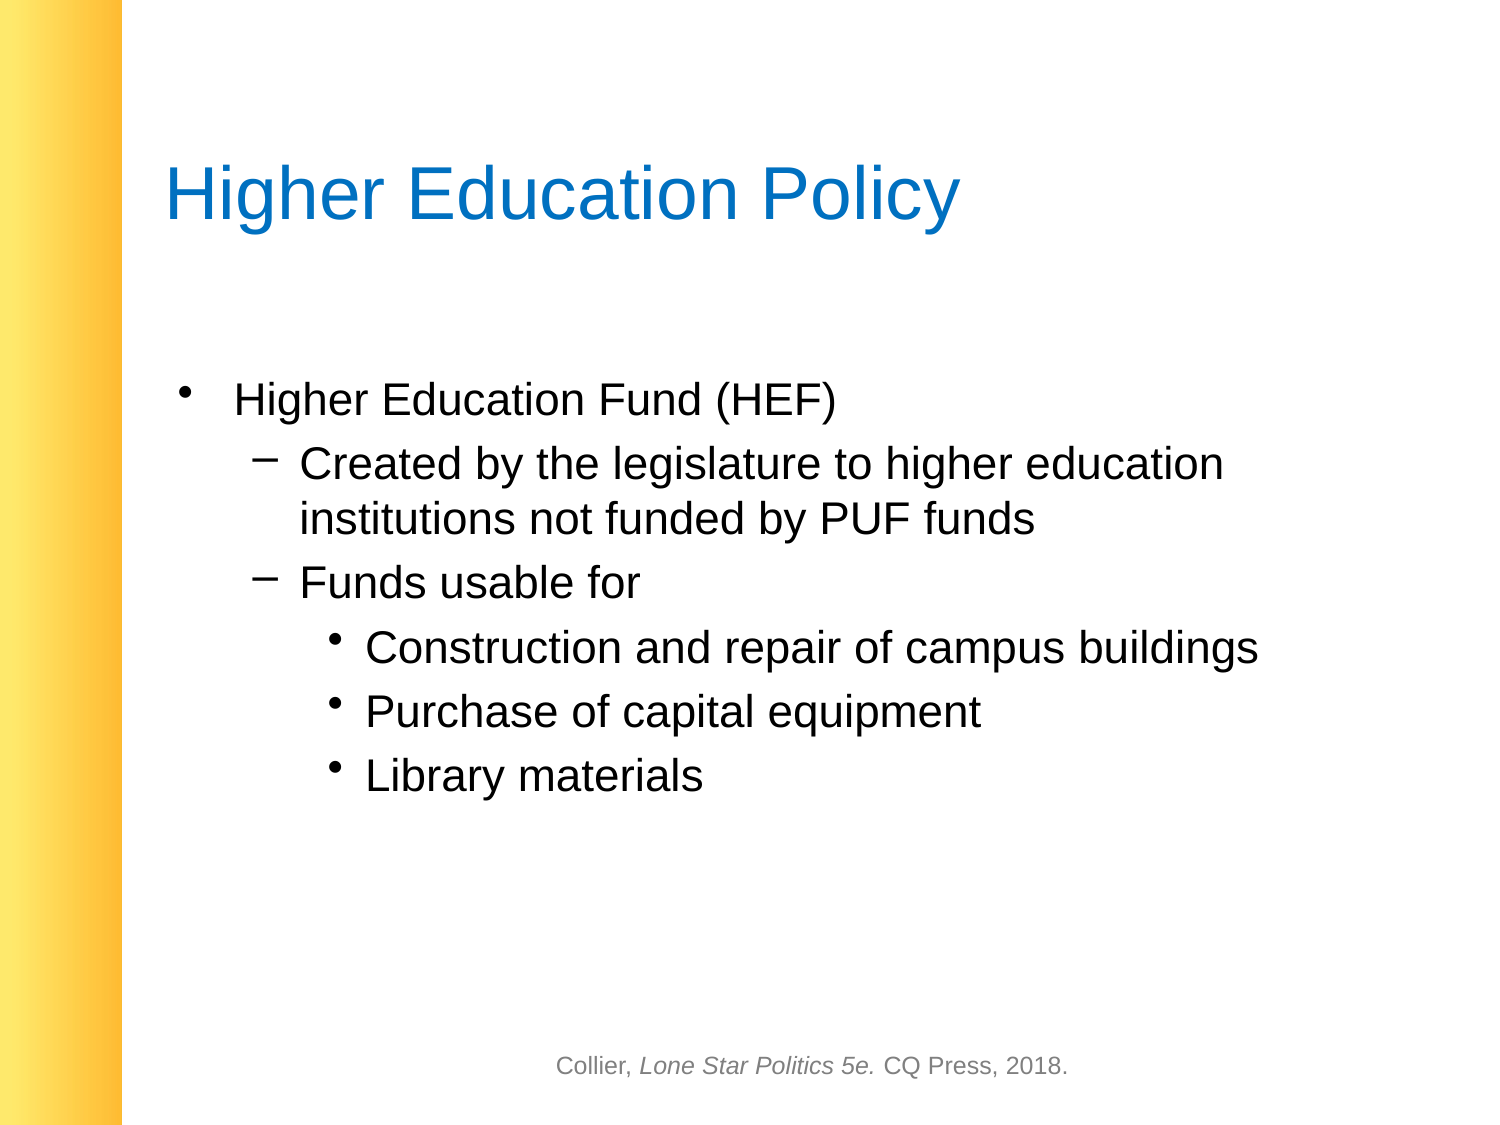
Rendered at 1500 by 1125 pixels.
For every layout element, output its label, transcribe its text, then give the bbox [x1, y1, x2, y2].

text_box Collier, Lone Star Politics 5e. CQ Press, 2018. [525, 1042, 1100, 1087]
list Higher Education Fund (HEF) Created by the legislature to higher education institutions not funded by PUF funds Funds usable for Construction and repair of campus buildings Purchase of capital equipment Library materials [162, 362, 1413, 1013]
title Higher Education Policy [150, 137, 1463, 325]
picture [0, 0, 1500, 1125]
